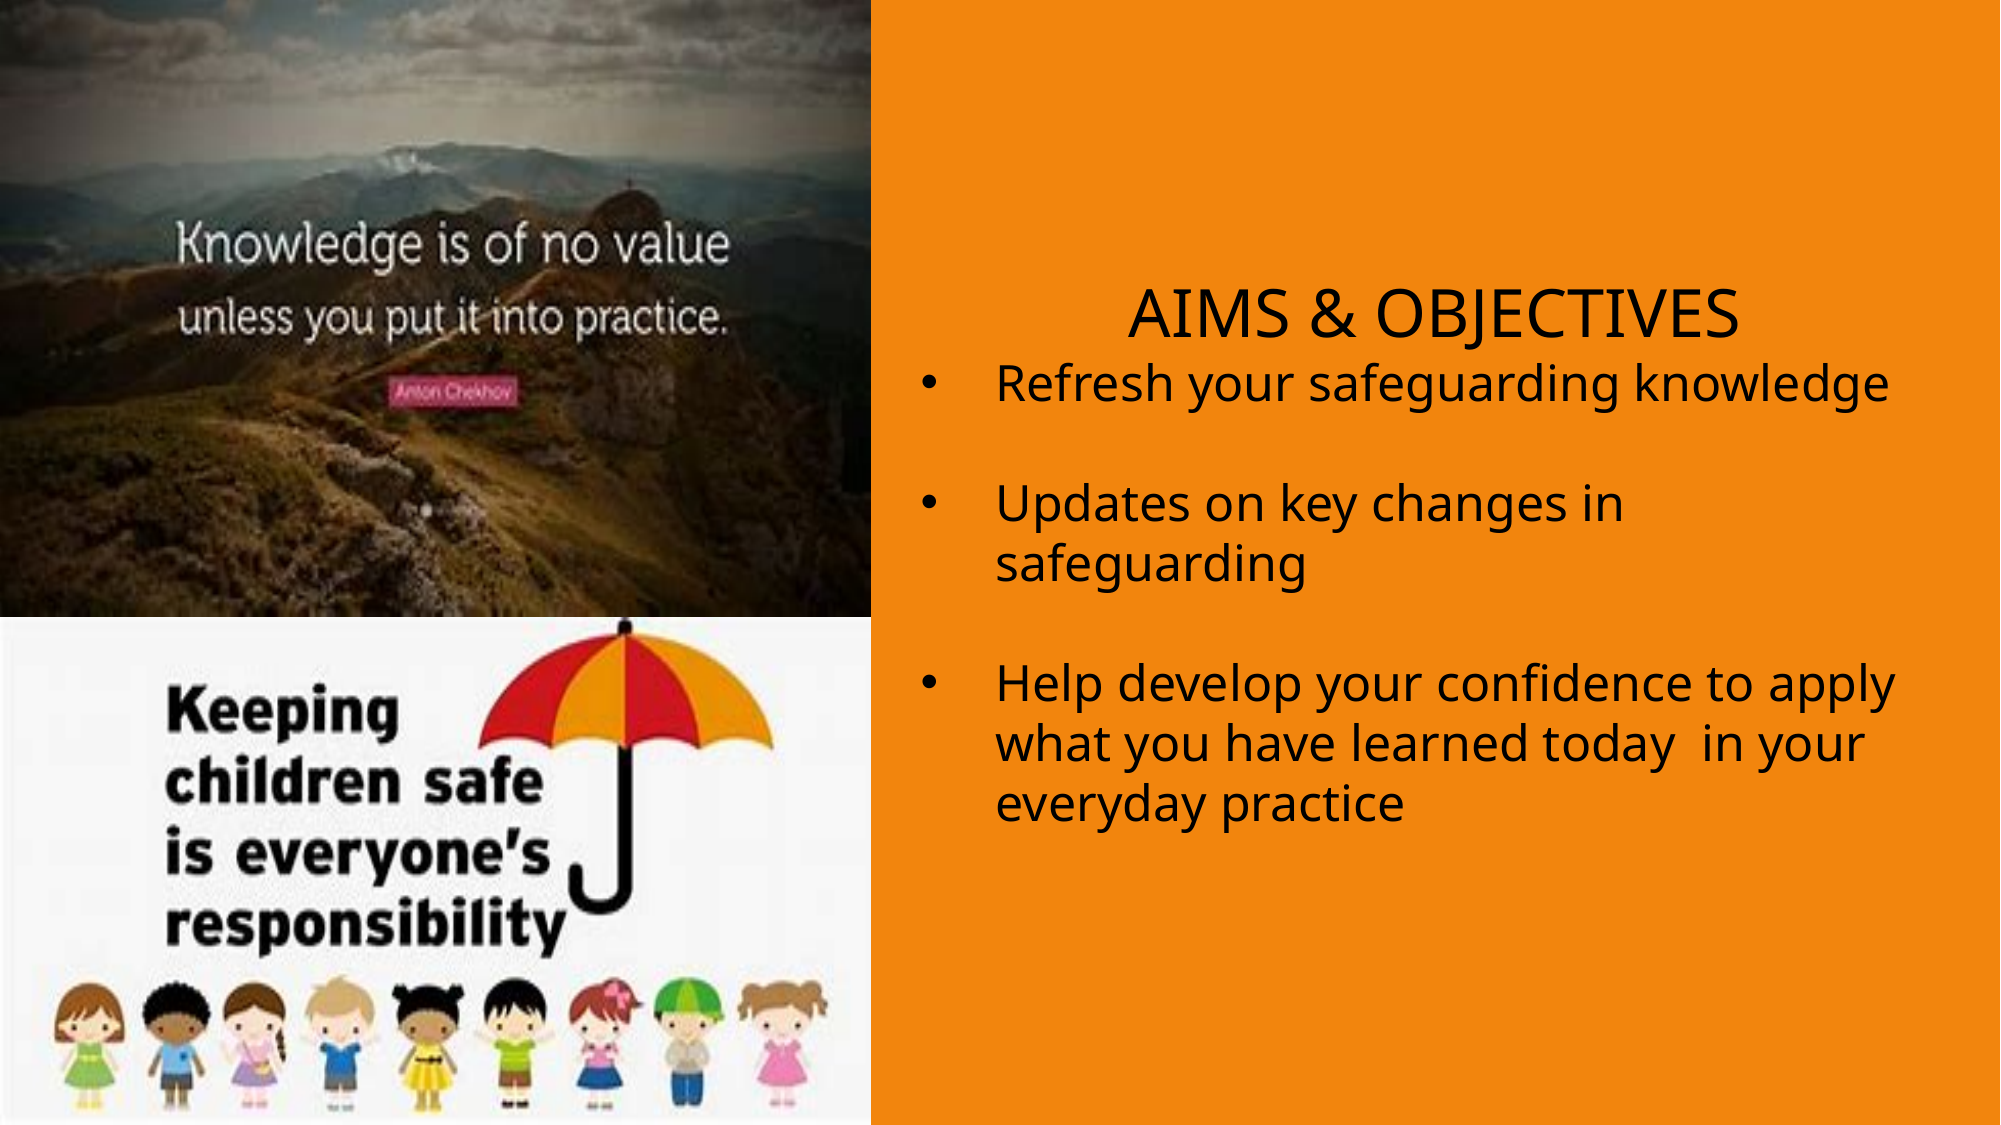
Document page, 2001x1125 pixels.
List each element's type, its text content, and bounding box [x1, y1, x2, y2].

picture [0, 0, 871, 1125]
text_box [871, 0, 2000, 1125]
text_box AIMS & OBJECTIVES Refresh your safeguarding knowledge Updates on key changes in safeguarding Help develop your confidence to apply what you have learned today in your everyday practice [905, 23, 1965, 839]
